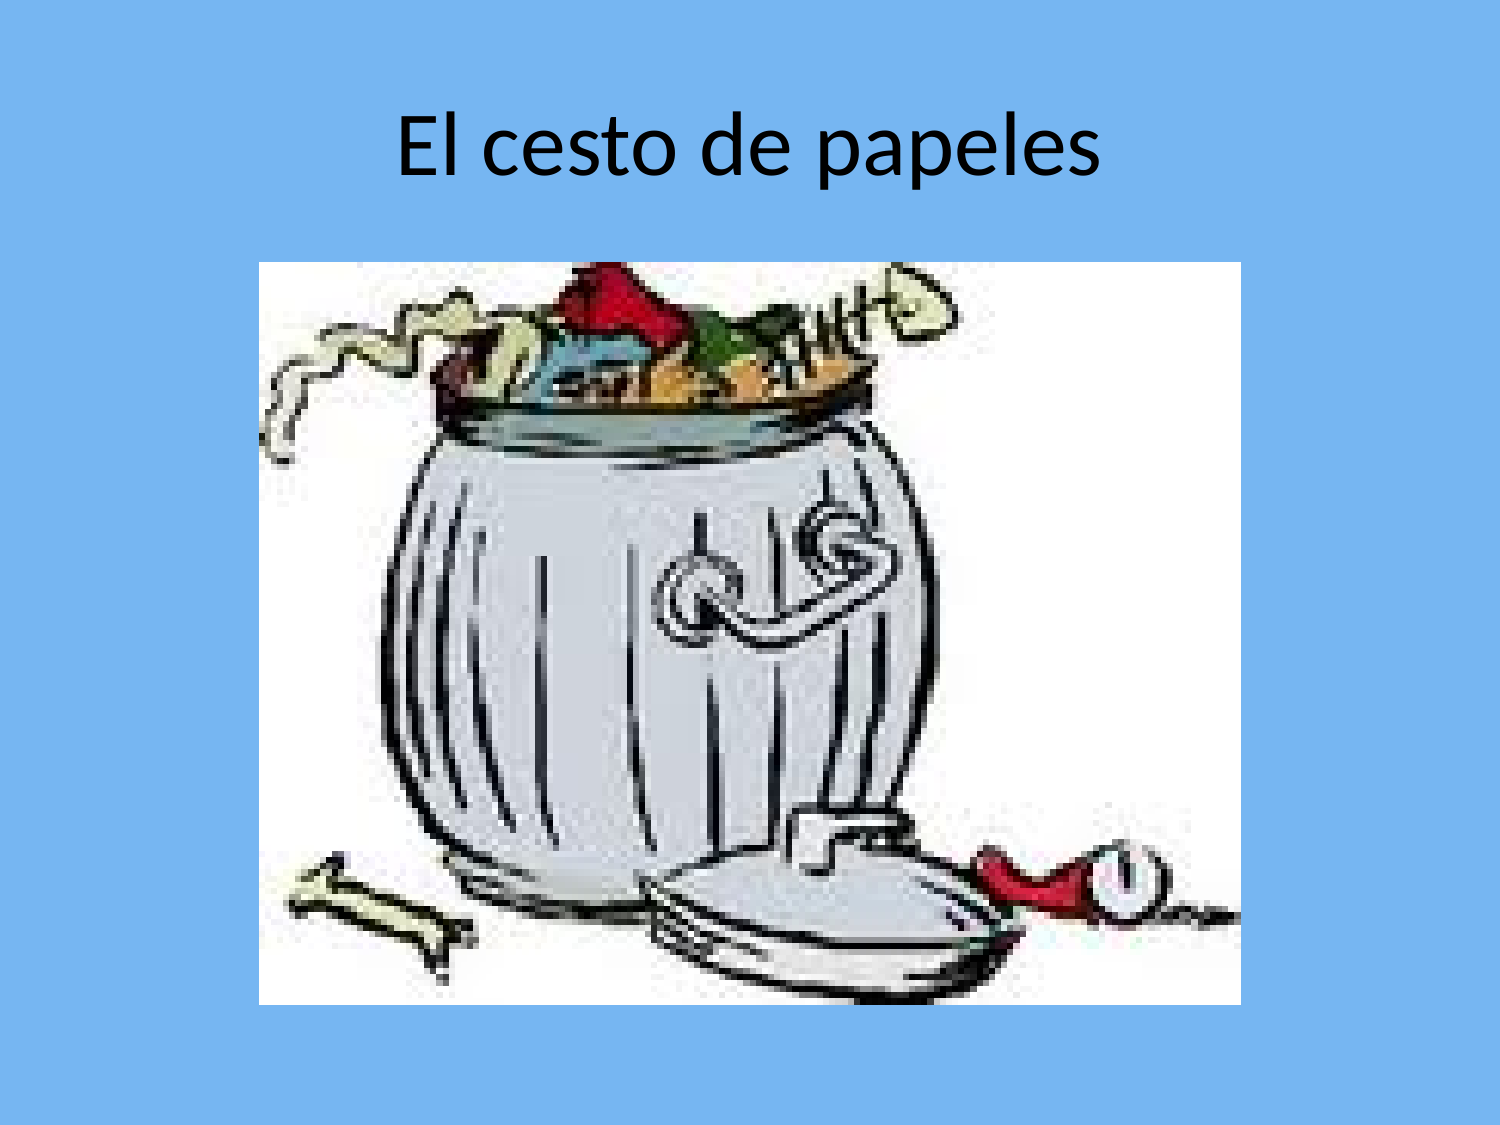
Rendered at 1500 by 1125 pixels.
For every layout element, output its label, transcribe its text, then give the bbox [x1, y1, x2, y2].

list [74, 262, 1426, 1006]
title El cesto de papeles [75, 45, 1425, 233]
